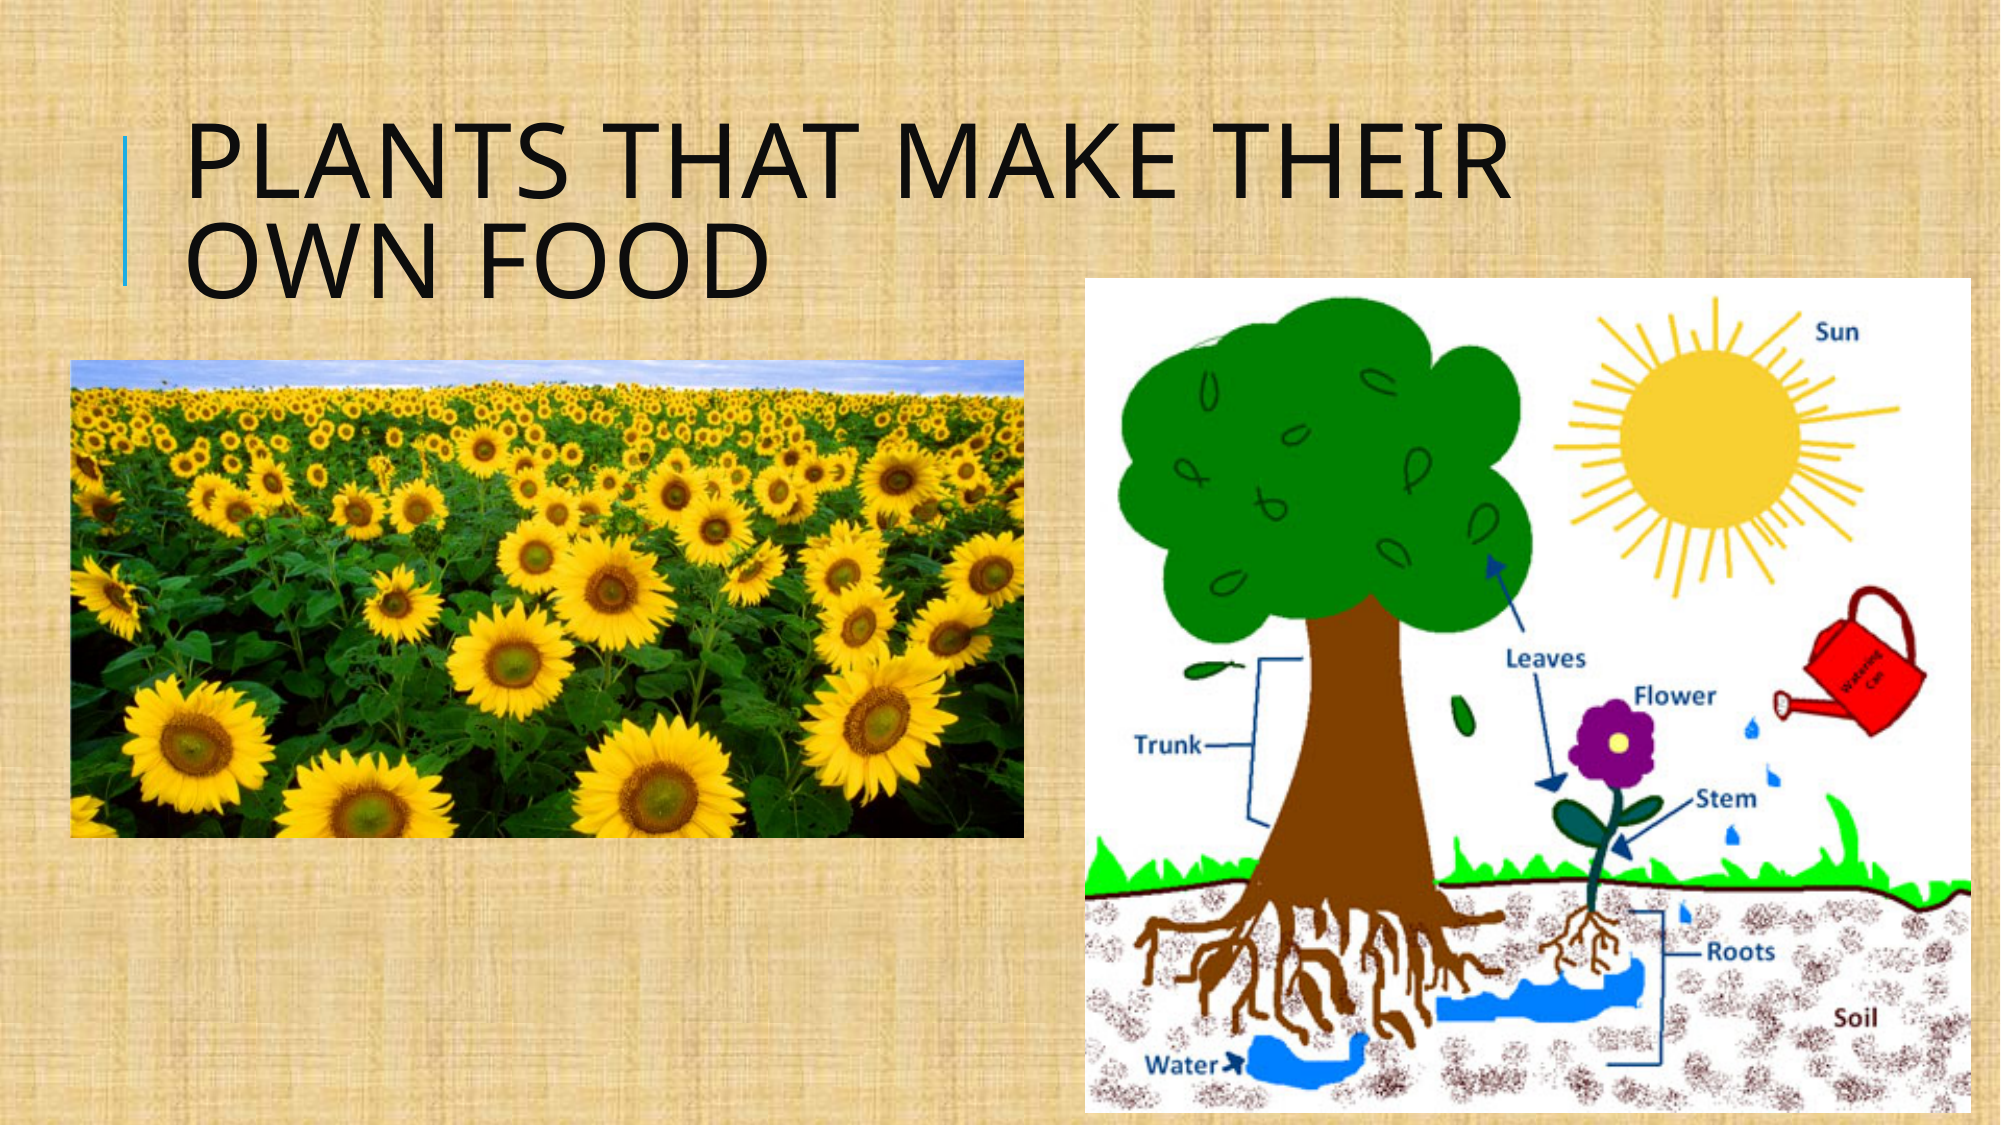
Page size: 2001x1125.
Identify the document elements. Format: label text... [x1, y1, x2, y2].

picture [0, 0, 2001, 1125]
title Plants that make their own food [168, 96, 1763, 342]
